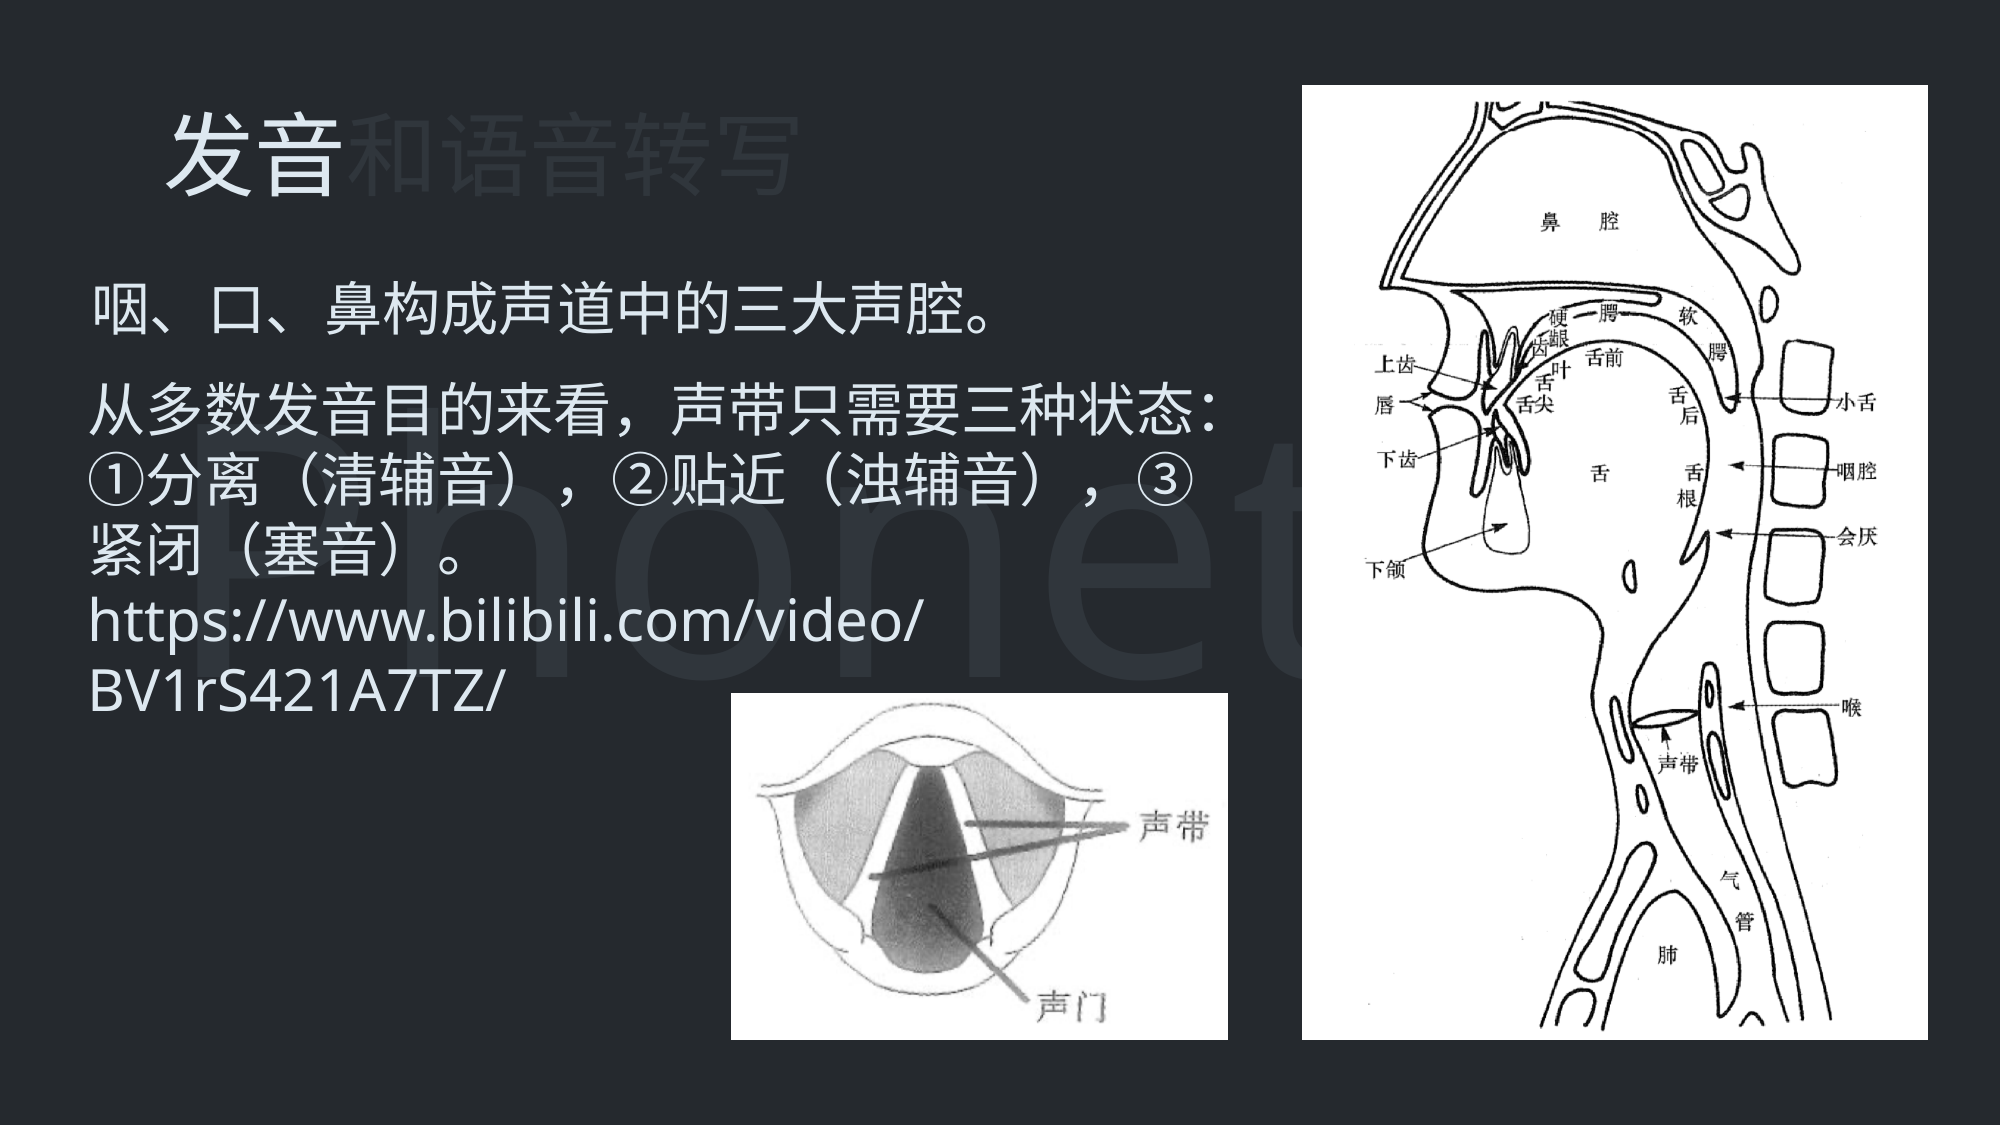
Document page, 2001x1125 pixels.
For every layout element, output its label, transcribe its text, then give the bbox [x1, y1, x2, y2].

text_box 从多数发音目的来看，声带只需要三种状态：①分离（清辅音），②贴近（浊辅音），③紧闭（塞音）。 https://www.bilibili.com/video/BV1rS421A7TZ/ [72, 365, 1224, 941]
picture [1302, 85, 1928, 1040]
text_box Phonetics [148, 314, 1302, 811]
text_box 发音和语音转写 [148, 90, 875, 216]
picture [731, 693, 1228, 1040]
text_box 咽、口、鼻构成声道中的三大声腔。 [76, 264, 1228, 350]
